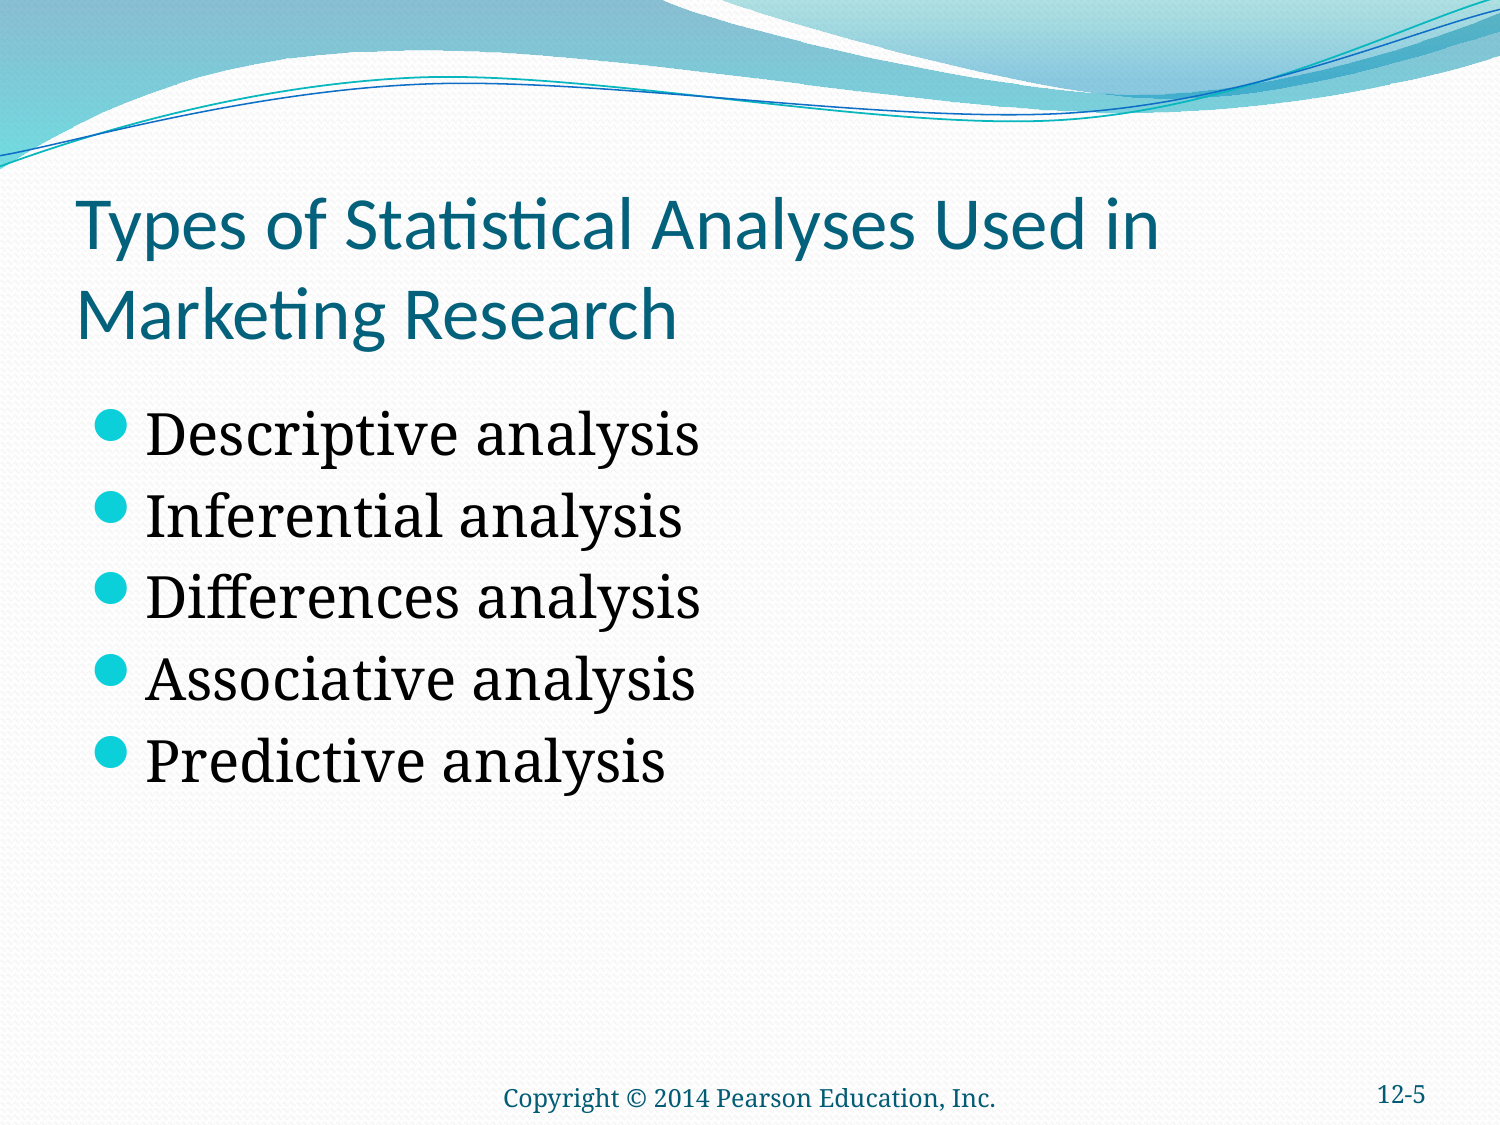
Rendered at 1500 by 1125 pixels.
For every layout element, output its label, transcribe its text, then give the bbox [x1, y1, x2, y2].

title Types of Statistical Analyses Used in Marketing Research [74, 166, 1426, 355]
list Descriptive analysis Inferential analysis Differences analysis Associative analysis Predictive analysis [74, 389, 1426, 1110]
